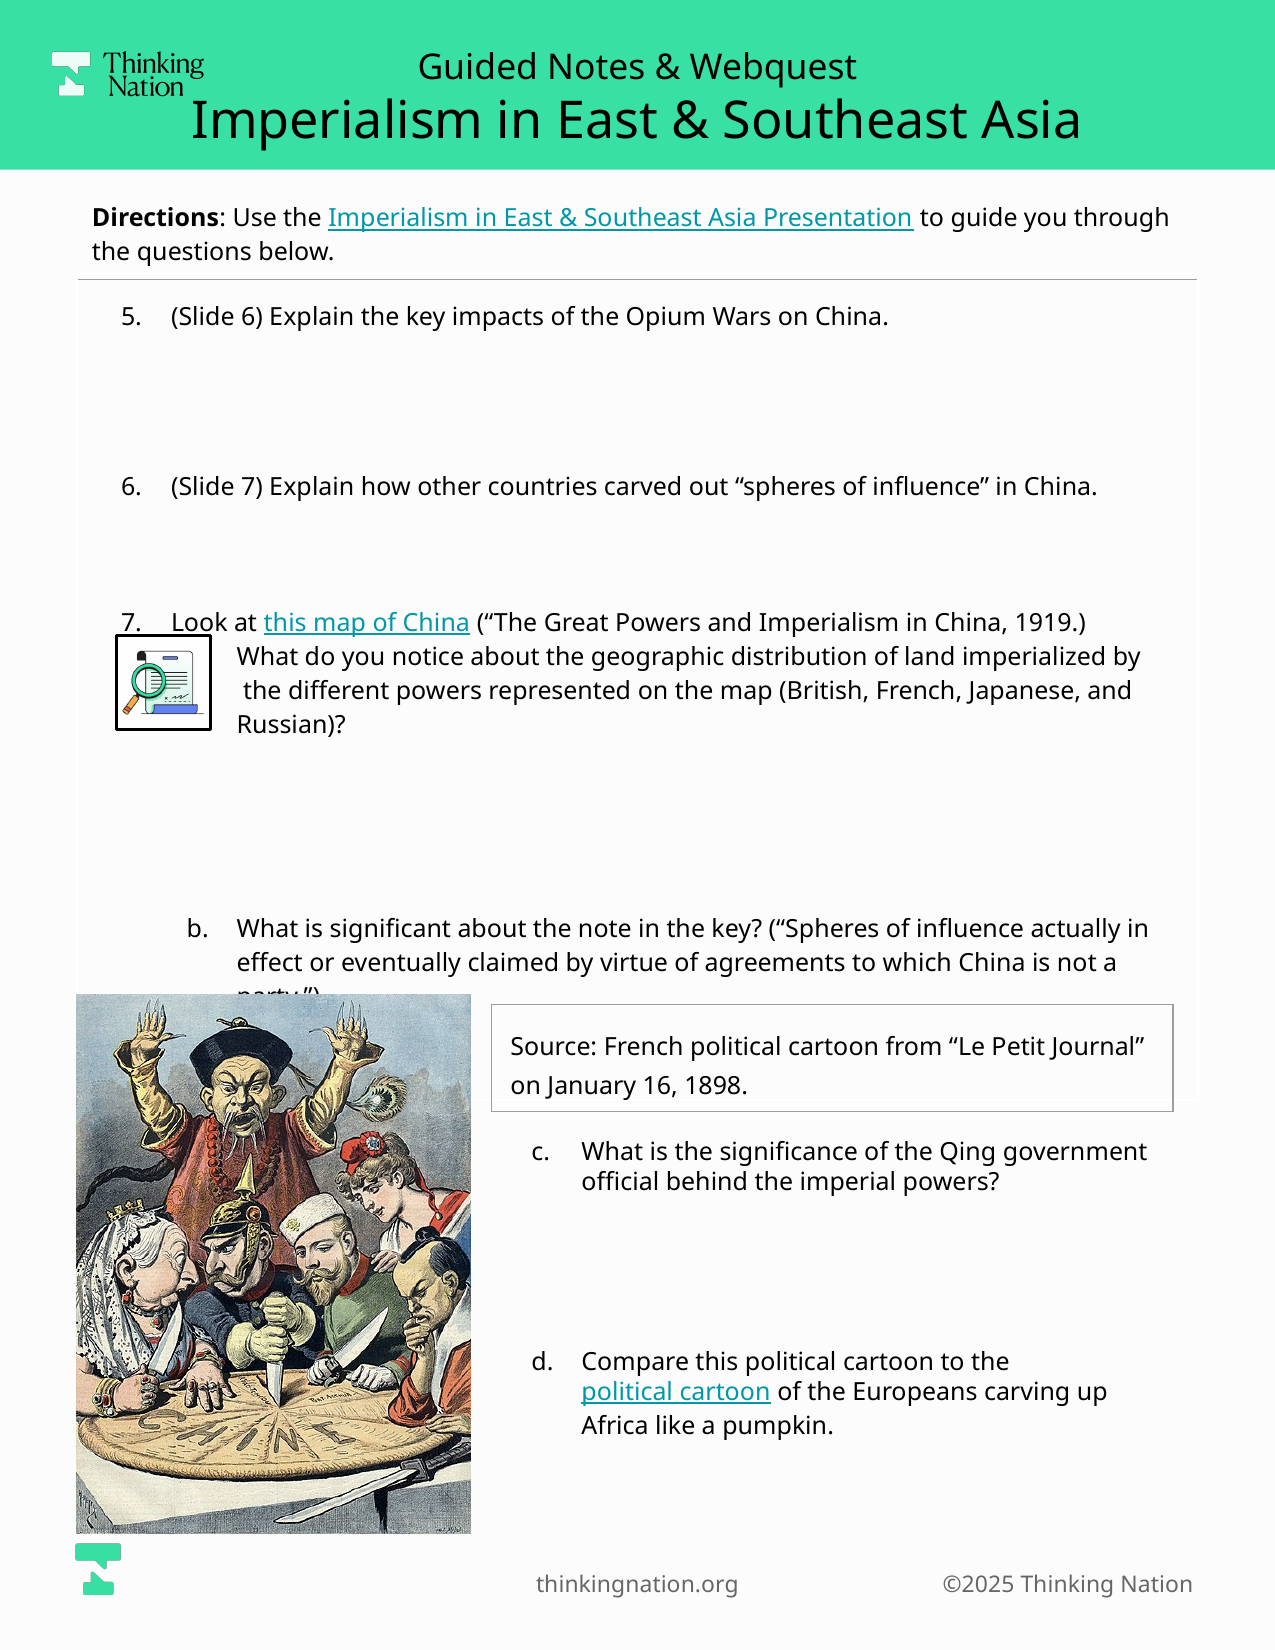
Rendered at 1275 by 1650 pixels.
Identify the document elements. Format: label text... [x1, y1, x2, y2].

text_box Guided Notes & Webquest Imperialism in East & Southeast Asia [0, 0, 1275, 170]
picture [117, 636, 209, 729]
picture [35, 37, 210, 110]
picture [62, 994, 471, 1605]
table_header (Slide 6) Explain the key impacts of the Opium Wars on China. (Slide 7) Explain how other countries carved out “spheres of influence” in China. Look at this map of China (“The Great Powers and Imperialism in China, 1919.) What do you notice about the geographic distribution of land imperialized by the different powers represented on the map (British, French, Japanese, and Russian)? What is significant about the note in the key? (“Spheres of influence actually in effect or eventually claimed by virtue of agreements to which China is not a party.”) [78, 280, 1197, 1099]
text_box What is the significance of the Qing government official behind the imperial powers? Compare this political cartoon to the political cartoon of the Europeans carving up Africa like a pumpkin. [491, 1120, 1174, 1485]
text_box ©2025 Thinking Nation [907, 1553, 1210, 1605]
table_header Source: French political cartoon from “Le Petit Journal” on January 16, 1898. [492, 1005, 1172, 1111]
text_box thinkingnation.org [486, 1553, 789, 1605]
text_box Directions: Use the Imperialism in East & Southeast Asia Presentation to guide you through the questions below. [76, 186, 1198, 279]
